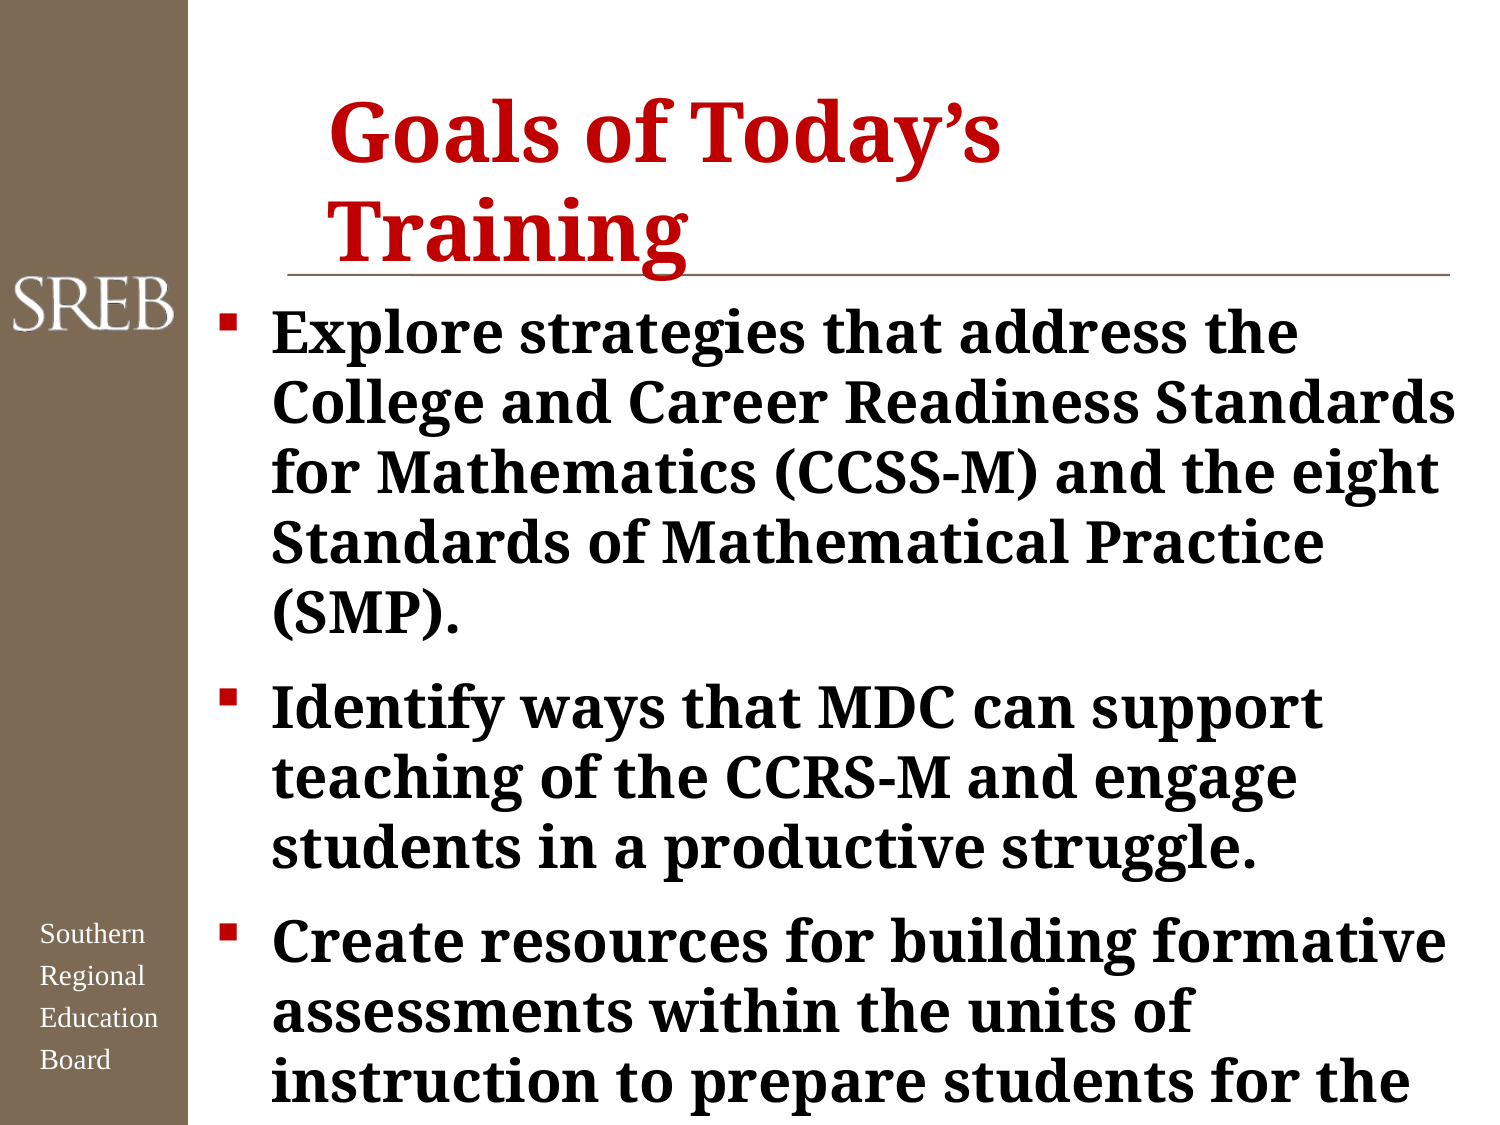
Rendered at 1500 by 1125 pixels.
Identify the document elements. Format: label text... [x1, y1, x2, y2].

text_box Explore strategies that address the College and Career Readiness Standards for Mathematics (CCSS-M) and the eight Standards of Mathematical Practice (SMP). Identify ways that MDC can support teaching of the CCRS-M and engage students in a productive struggle. Create resources for building formative assessments within the units of instruction to prepare students for the next generation of statewide assessments. [200, 287, 1500, 1125]
picture [12, 274, 175, 332]
text_box Goals of Today’s Training [312, 71, 1325, 286]
